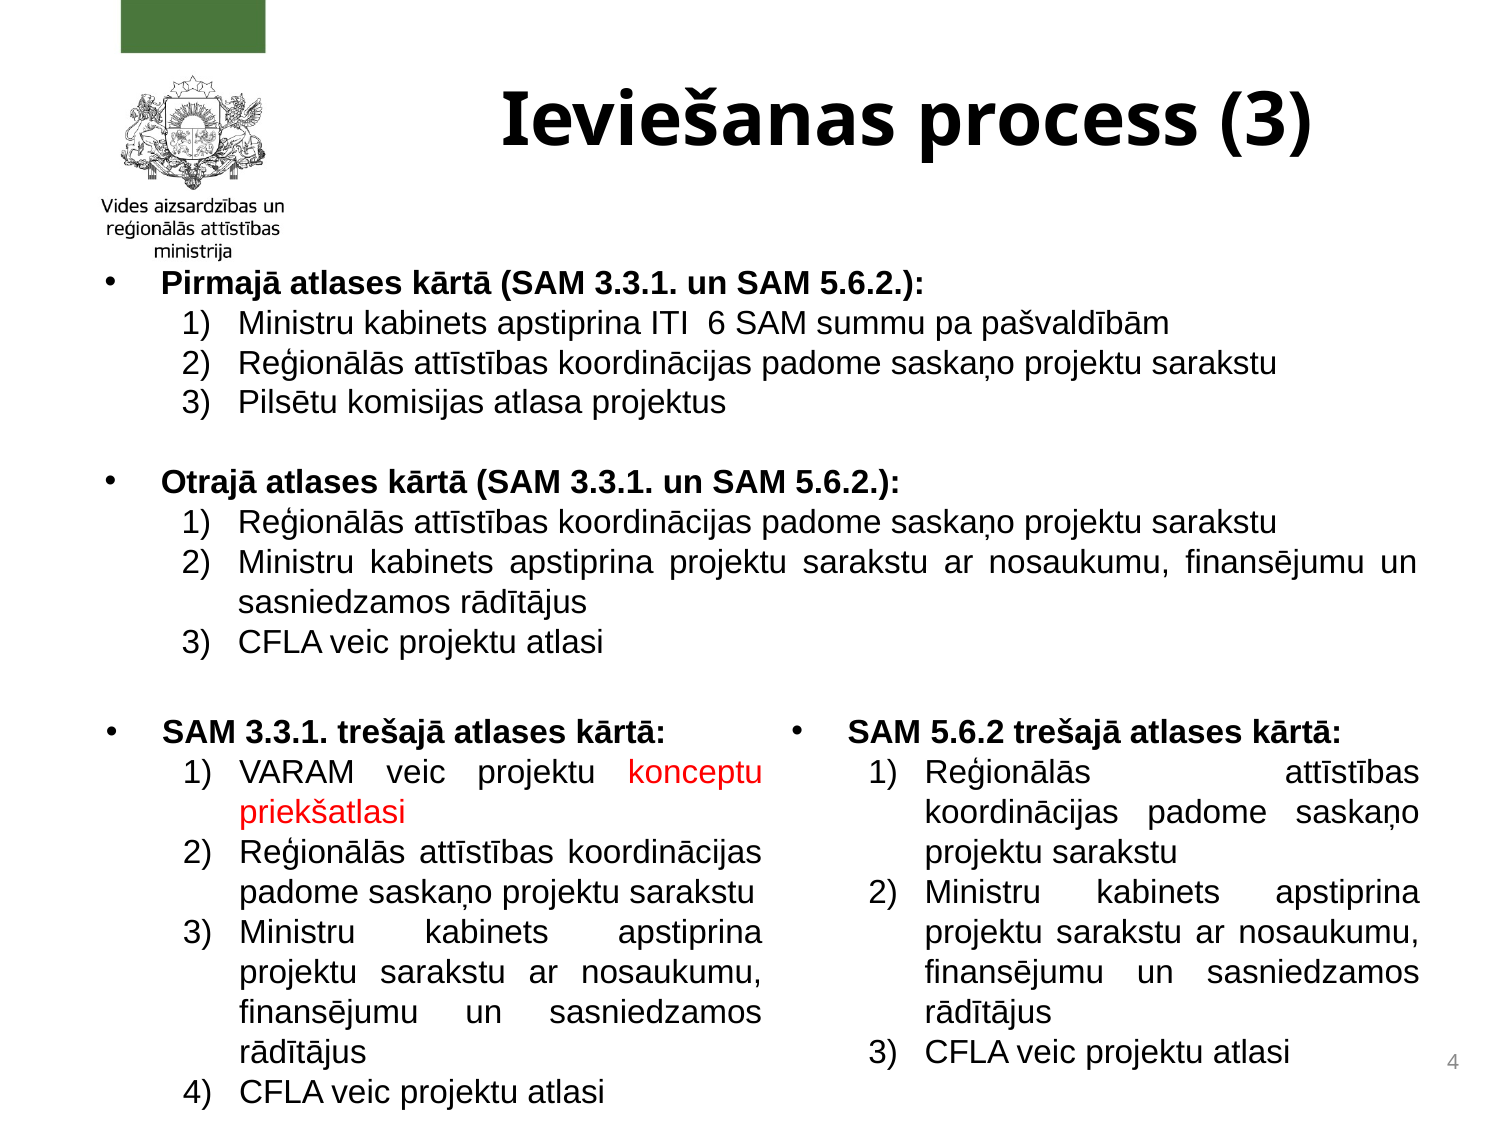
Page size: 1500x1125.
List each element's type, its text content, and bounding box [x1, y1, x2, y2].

slide_number 4 [1436, 1037, 1475, 1088]
text_box SAM 3.3.1. trešajā atlases kārtā: VARAM veic projektu konceptu priekšatlasi Reģionālās attīstības koordinācijas padome saskaņo projektu sarakstu Ministru kabinets apstiprina projektu sarakstu ar nosaukumu, finansējumu un sasniedzamos rādītājus CFLA veic projektu atlasi [43, 703, 778, 1125]
text_box SAM 5.6.2 trešajā atlases kārtā: Reģionālās attīstības koordinācijas padome saskaņo projektu sarakstu Ministru kabinets apstiprina projektu sarakstu ar nosaukumu, finansējumu un sasniedzamos rādītājus CFLA veic projektu atlasi [778, 703, 1436, 1120]
text_box Pirmajā atlases kārtā (SAM 3.3.1. un SAM 5.6.2.): Ministru kabinets apstiprina ITI 6 SAM summu pa pašvaldībām Reģionālās attīstības koordinācijas padome saskaņo projektu sarakstu Pilsētu komisijas atlasa projektus Otrajā atlases kārtā (SAM 3.3.1. un SAM 5.6.2.): Reģionālās attīstības koordinācijas padome saskaņo projektu sarakstu Ministru kabinets apstiprina projektu sarakstu ar nosaukumu, finansējumu un sasniedzamos rādītājus CFLA veic projektu atlasi [42, 3, 1434, 1045]
title Ieviešanas process (3) [407, 62, 1408, 186]
